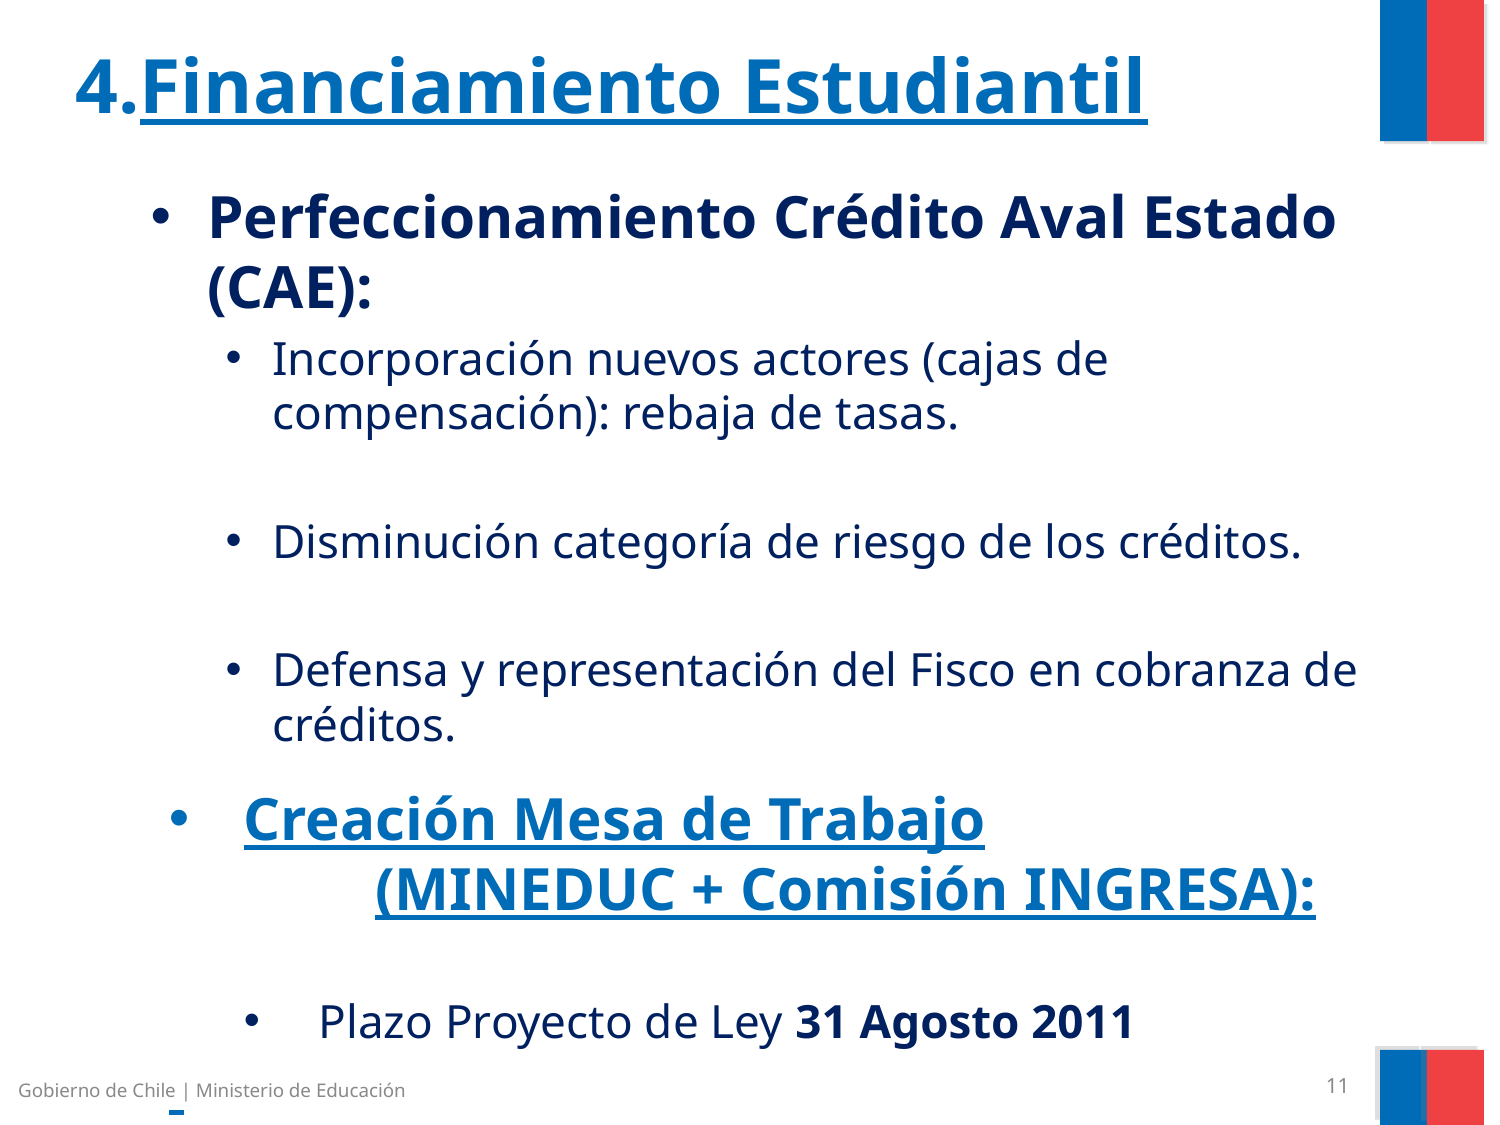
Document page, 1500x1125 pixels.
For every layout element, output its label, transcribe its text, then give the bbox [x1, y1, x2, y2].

text_box Perfeccionamiento Crédito Aval Estado (CAE): Incorporación nuevos actores (cajas de compensación): rebaja de tasas. Disminución categoría de riesgo de los créditos. Defensa y representación del Fisco en cobranza de créditos. [135, 172, 1407, 916]
text_box Creación Mesa de Trabajo (MINEDUC + Comisión INGRESA): Plazo Proyecto de Ley 31 Agosto 2011 [88, 775, 1400, 1125]
title 4.Financiamiento Estudiantil [60, 30, 1400, 219]
footer Gobierno de Chile | Ministerio de Educación [3, 1070, 88, 1112]
